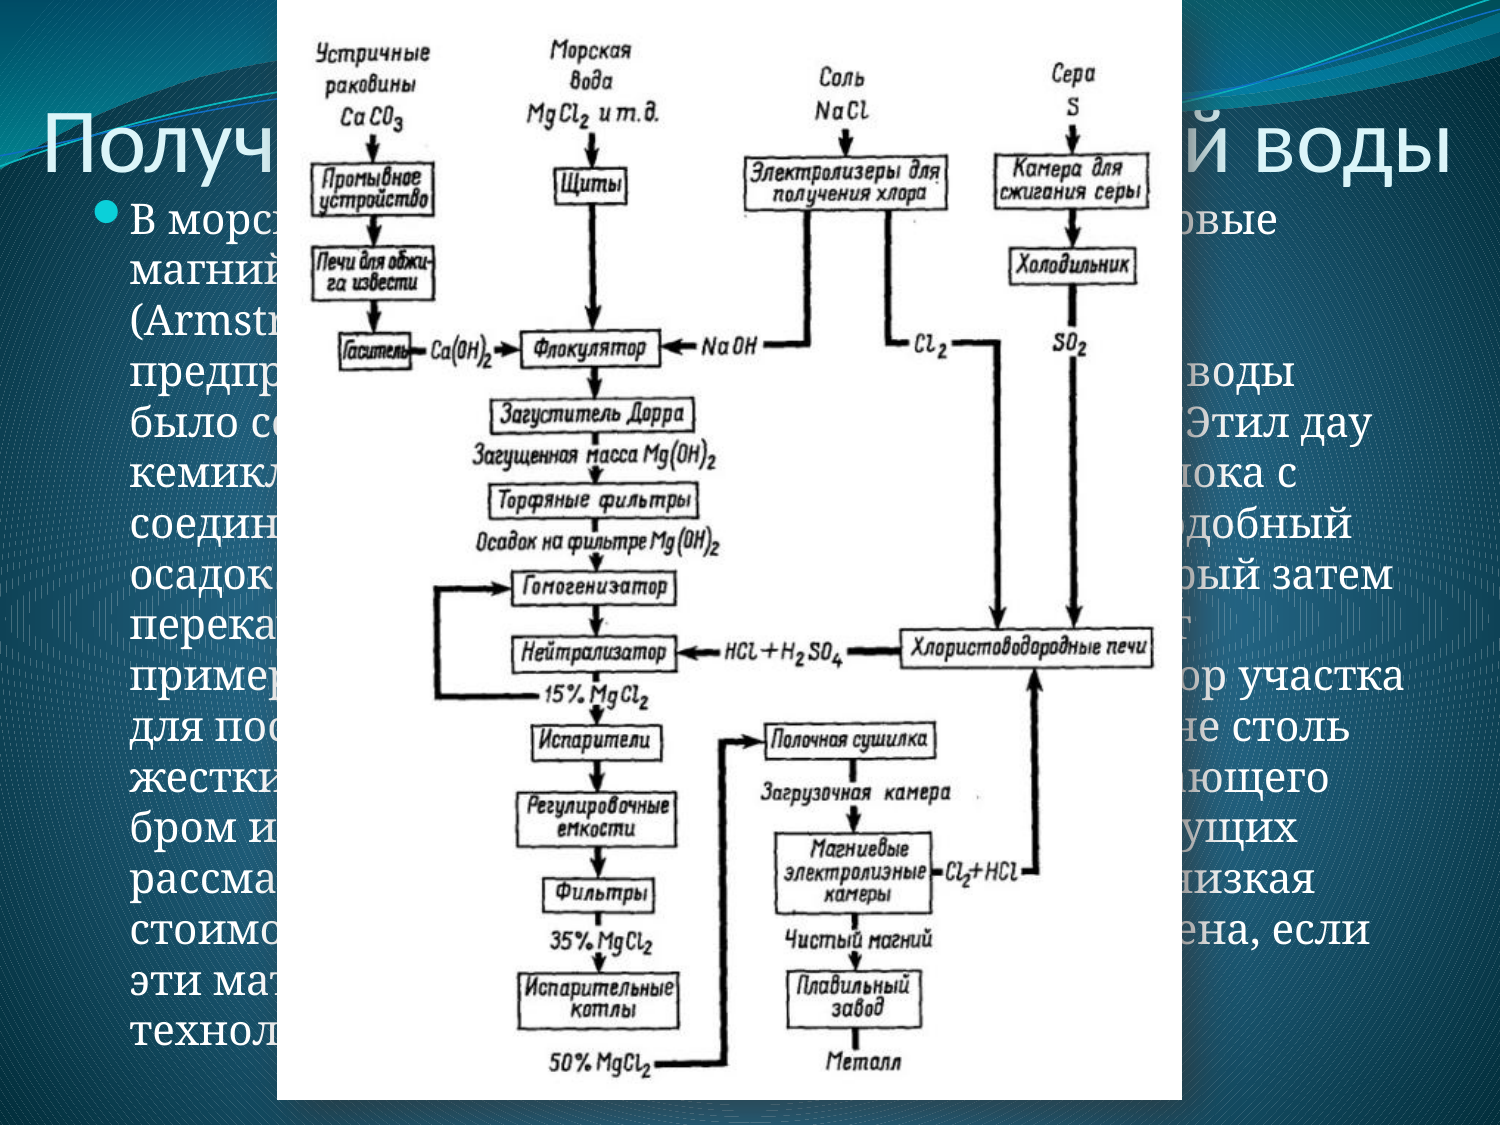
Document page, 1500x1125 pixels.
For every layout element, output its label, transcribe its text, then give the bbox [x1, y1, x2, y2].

title Получение магния из морской воды [1217, 3, 1467, 191]
list В морской воде содержится примерно 0,13% Впервые магний был получен из морской воды в Англии (Armstrong, Miall, 1946), однако первое крупное предприятие по извлечению магния из морской воды было сооружено близ Фрипорта в начале 1941 г. "Этил дау кемикл». В результате реакции известкового молока с соединениями магния образуется жидкий илоподобный осадок нерастворимой гидроокиси магния, который затем перекачивается в отстойники. Осадок составляет примерно 2% общего объема морской воды. Выбор участка для постройки магниевого завода определяется не столь жесткими требованиями, нежели завода, получающего бром из морской воды. Одно из достоинств, присущих рассматриваемому процессу, состоит в том, что низкая стоимость сырья может быть еще более уменьшена, если эти материалы подавать непосредственно в технологическую линию путем их перекачки. [76, 184, 259, 1071]
picture [277, 0, 1183, 1100]
title Получение магния из морской воды [41, 3, 272, 191]
list В морской воде содержится примерно 0,13% Впервые магний был получен из морской воды в Англии (Armstrong, Miall, 1946), однако первое крупное предприятие по извлечению магния из морской воды было сооружено близ Фрипорта в начале 1941 г. "Этил дау кемикл». В результате реакции известкового молока с соединениями магния образуется жидкий илоподобный осадок нерастворимой гидроокиси магния, который затем перекачивается в отстойники. Осадок составляет примерно 2% общего объема морской воды. Выбор участка для постройки магниевого завода определяется не столь жесткими требованиями, нежели завода, получающего бром из морской воды. Одно из достоинств, присущих рассматриваемому процессу, состоит в том, что низкая стоимость сырья может быть еще более уменьшена, если эти материалы подавать непосредственно в технологическую линию путем их перекачки. [1230, 184, 1427, 1071]
